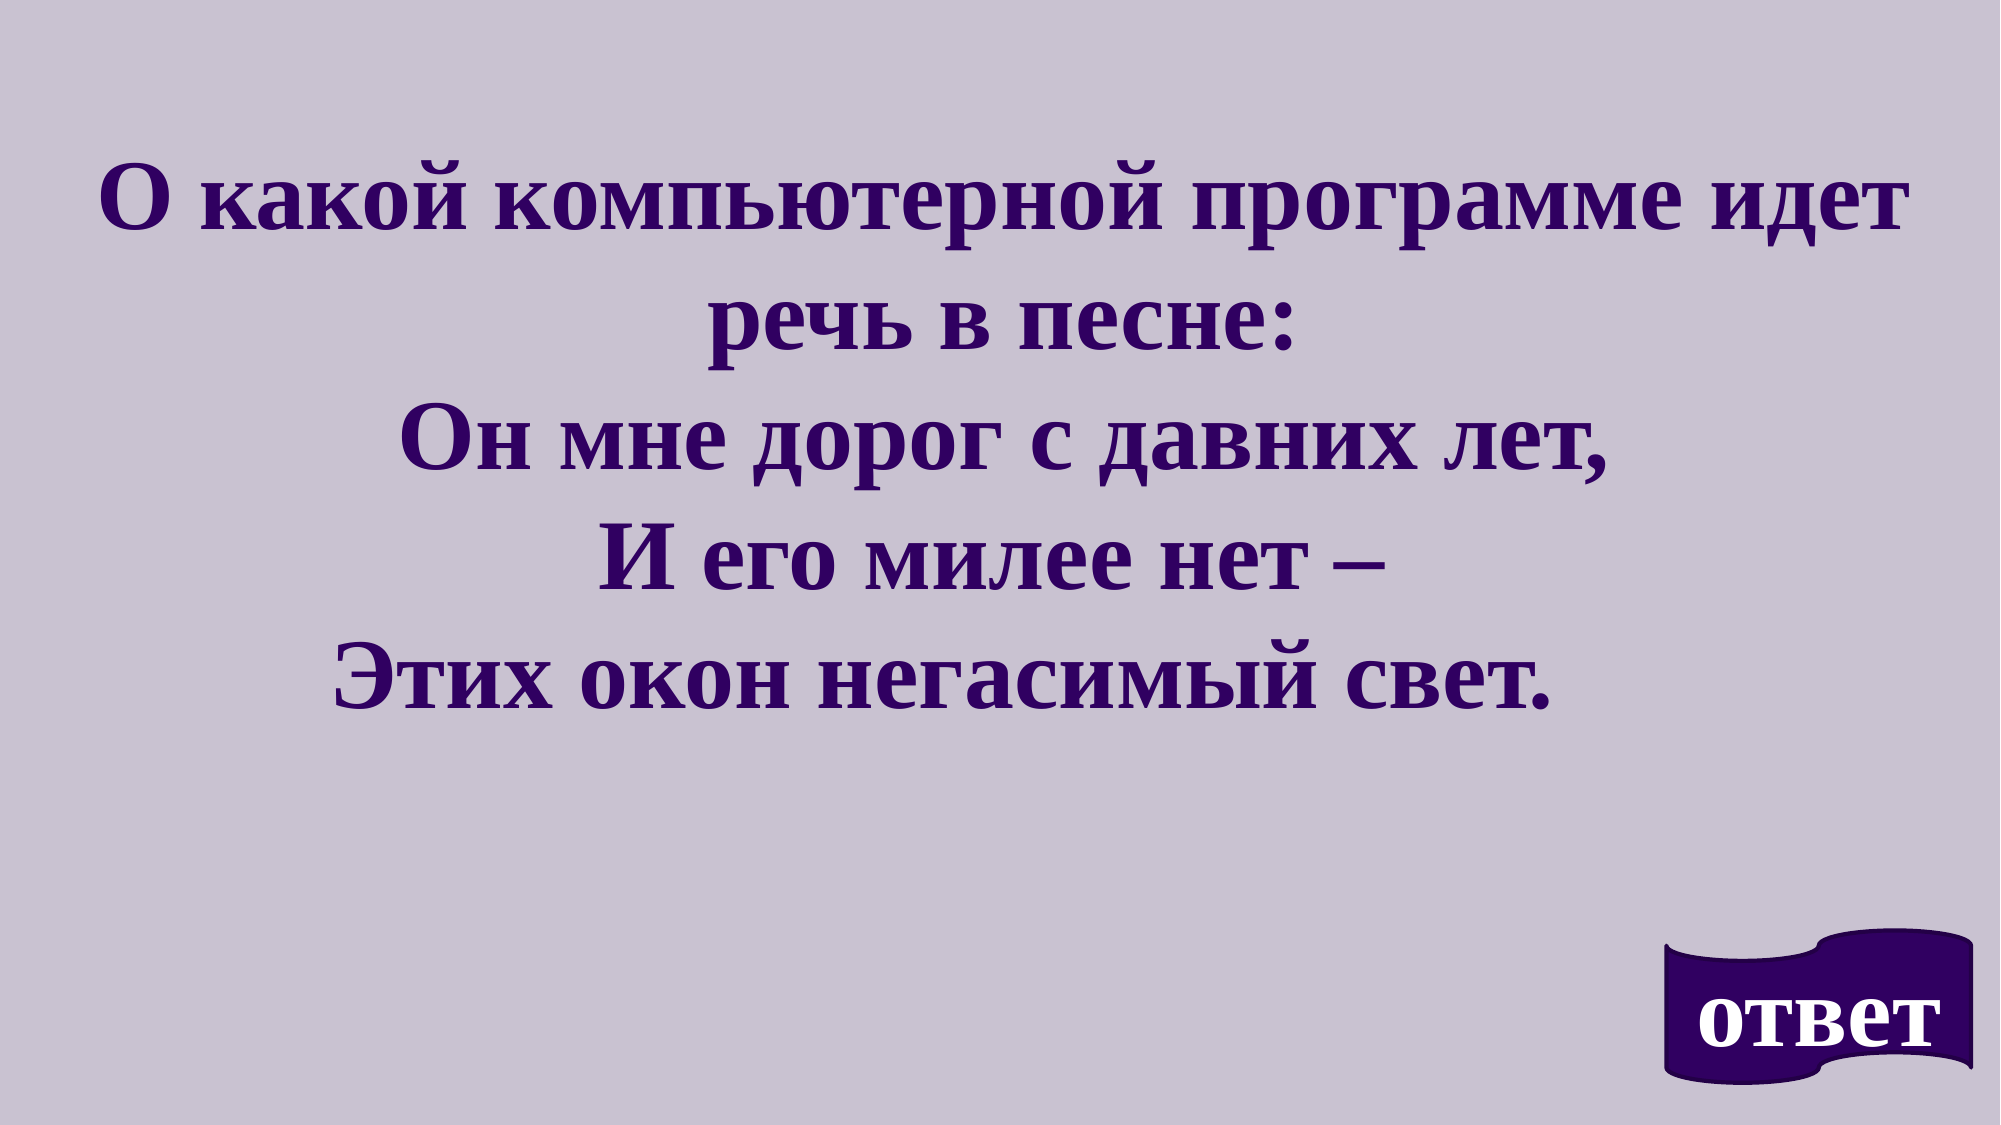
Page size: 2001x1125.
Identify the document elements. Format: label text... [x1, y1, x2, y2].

text_box ответ [1664, 928, 1974, 1085]
text_box О какой компьютерной программе идет речь в песне: Он мне дорог с давних лет, И его милее нет – Этих окон негасимый свет. [44, 121, 1964, 737]
